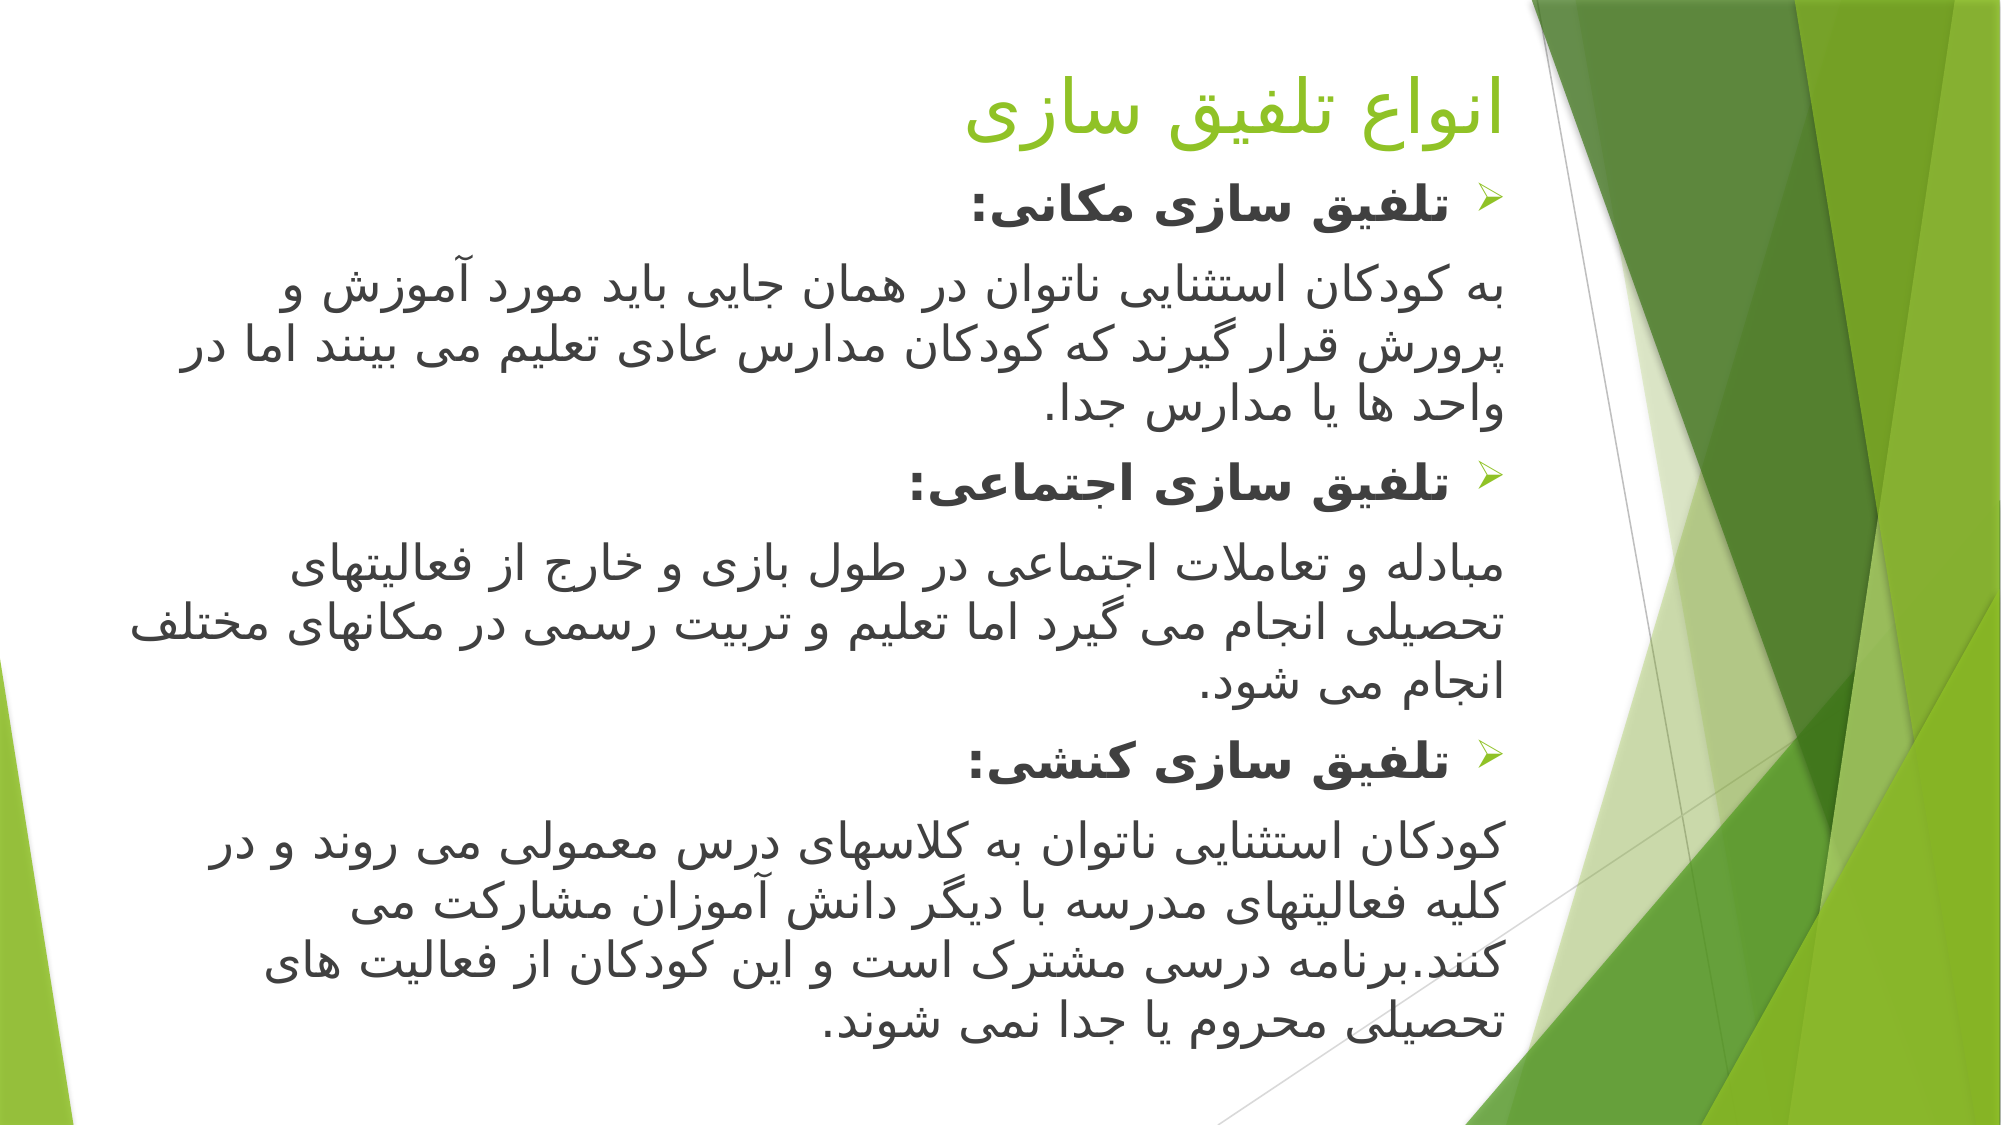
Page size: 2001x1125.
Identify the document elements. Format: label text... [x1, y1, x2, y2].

list تلفیق سازی مکانی: به کودکان استثنایی ناتوان در همان جایی باید مورد آموزش و پرورش قرار گیرند که کودکان مدارس عادی تعلیم می بینند اما در واحد ها یا مدارس جدا. تلفیق سازی اجتماعی: مبادله و تعاملات اجتماعی در طول بازی و خارج از فعالیتهای تحصیلی انجام می گیرد اما تعلیم و تربیت رسمی در مکانهای مختلف انجام می شود. تلفیق سازی کنشی: کودکان استثنایی ناتوان به کلاسهای درس معمولی می روند و در کلیه فعالیتهای مدرسه با دیگر دانش آموزان مشارکت می کنند.برنامه درسی مشترک است و این کودکان از فعالیت های تحصیلی محروم یا جدا نمی شوند. [111, 164, 1522, 1059]
title انواع تلفیق سازی [111, 51, 1522, 164]
